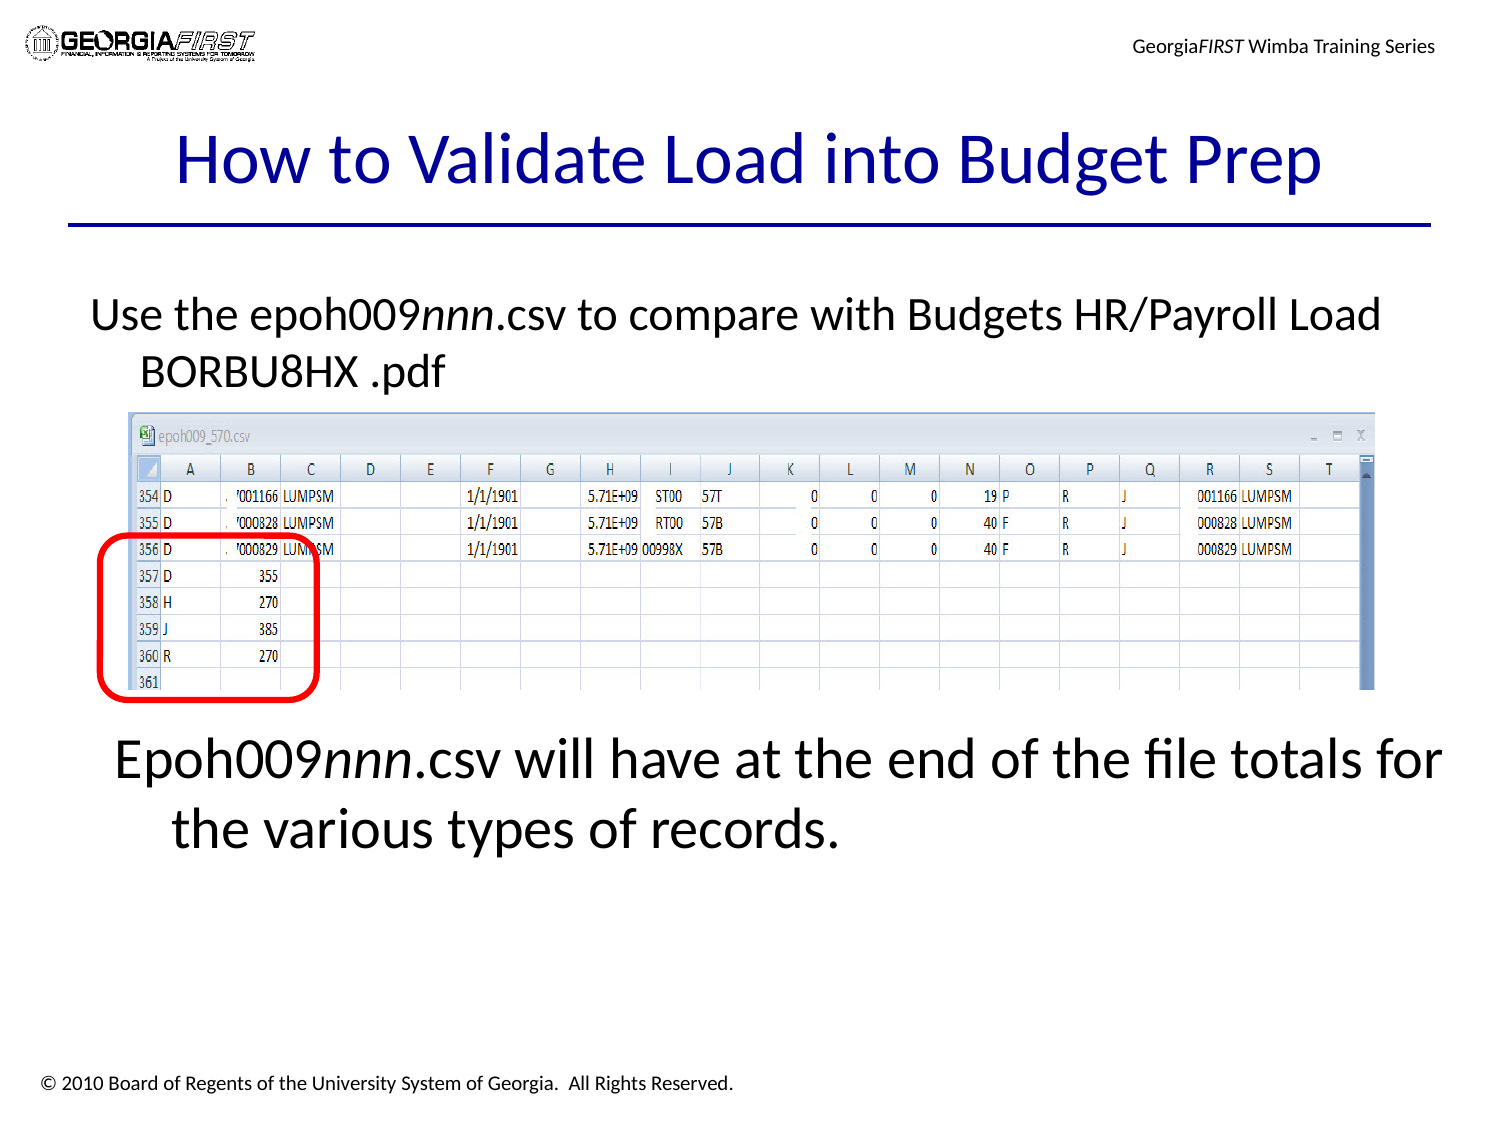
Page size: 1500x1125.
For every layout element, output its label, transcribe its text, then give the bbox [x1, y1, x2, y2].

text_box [99, 412, 1376, 701]
picture [24, 24, 255, 63]
list Use the epoh009nnn.csv to compare with Budgets HR/Payroll Load BORBU8HX .pdf [75, 275, 1438, 500]
title How to Validate Load into Budget Prep [75, 75, 1425, 233]
list Epoh009nnn.csv will have at the end of the file totals for the various types of records. [99, 712, 1463, 938]
